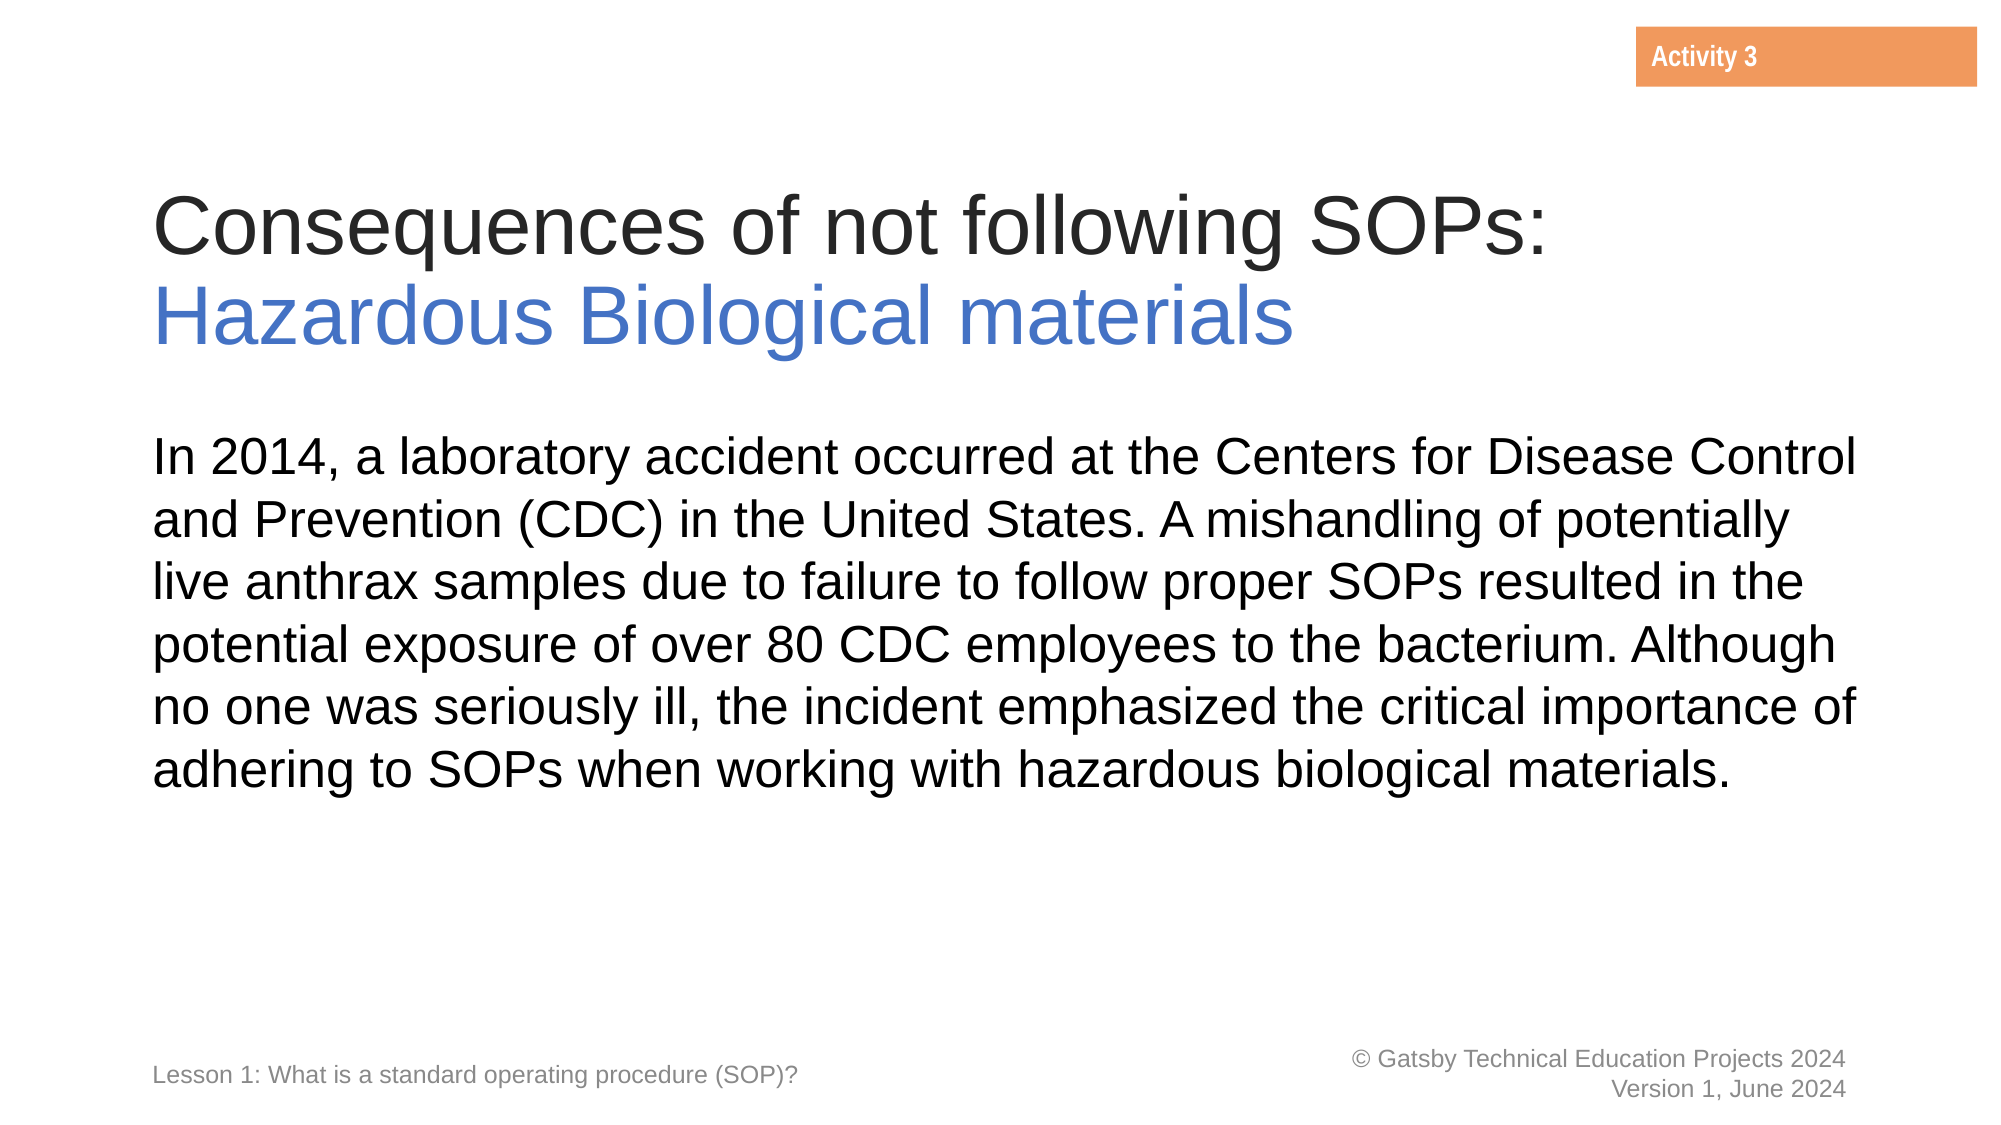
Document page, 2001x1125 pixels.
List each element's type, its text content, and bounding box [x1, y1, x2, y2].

list Activity 3 [1636, 26, 1978, 87]
list Lesson 1: What is a standard operating procedure (SOP)? [137, 1042, 829, 1103]
title Consequences of not following SOPs: Hazardous Biological materials [137, 163, 1863, 382]
text_box In 2014, a laboratory accident occurred at the Centers for Disease Control and Prevention (CDC) in the United States. A mishandling of potentially live anthrax samples due to failure to follow proper SOPs resulted in the potential exposure of over 80 CDC employees to the bacterium. Although no one was seriously ill, the incident emphasized the critical importance of adhering to SOPs when working with hazardous biological materials. [137, 407, 1894, 813]
